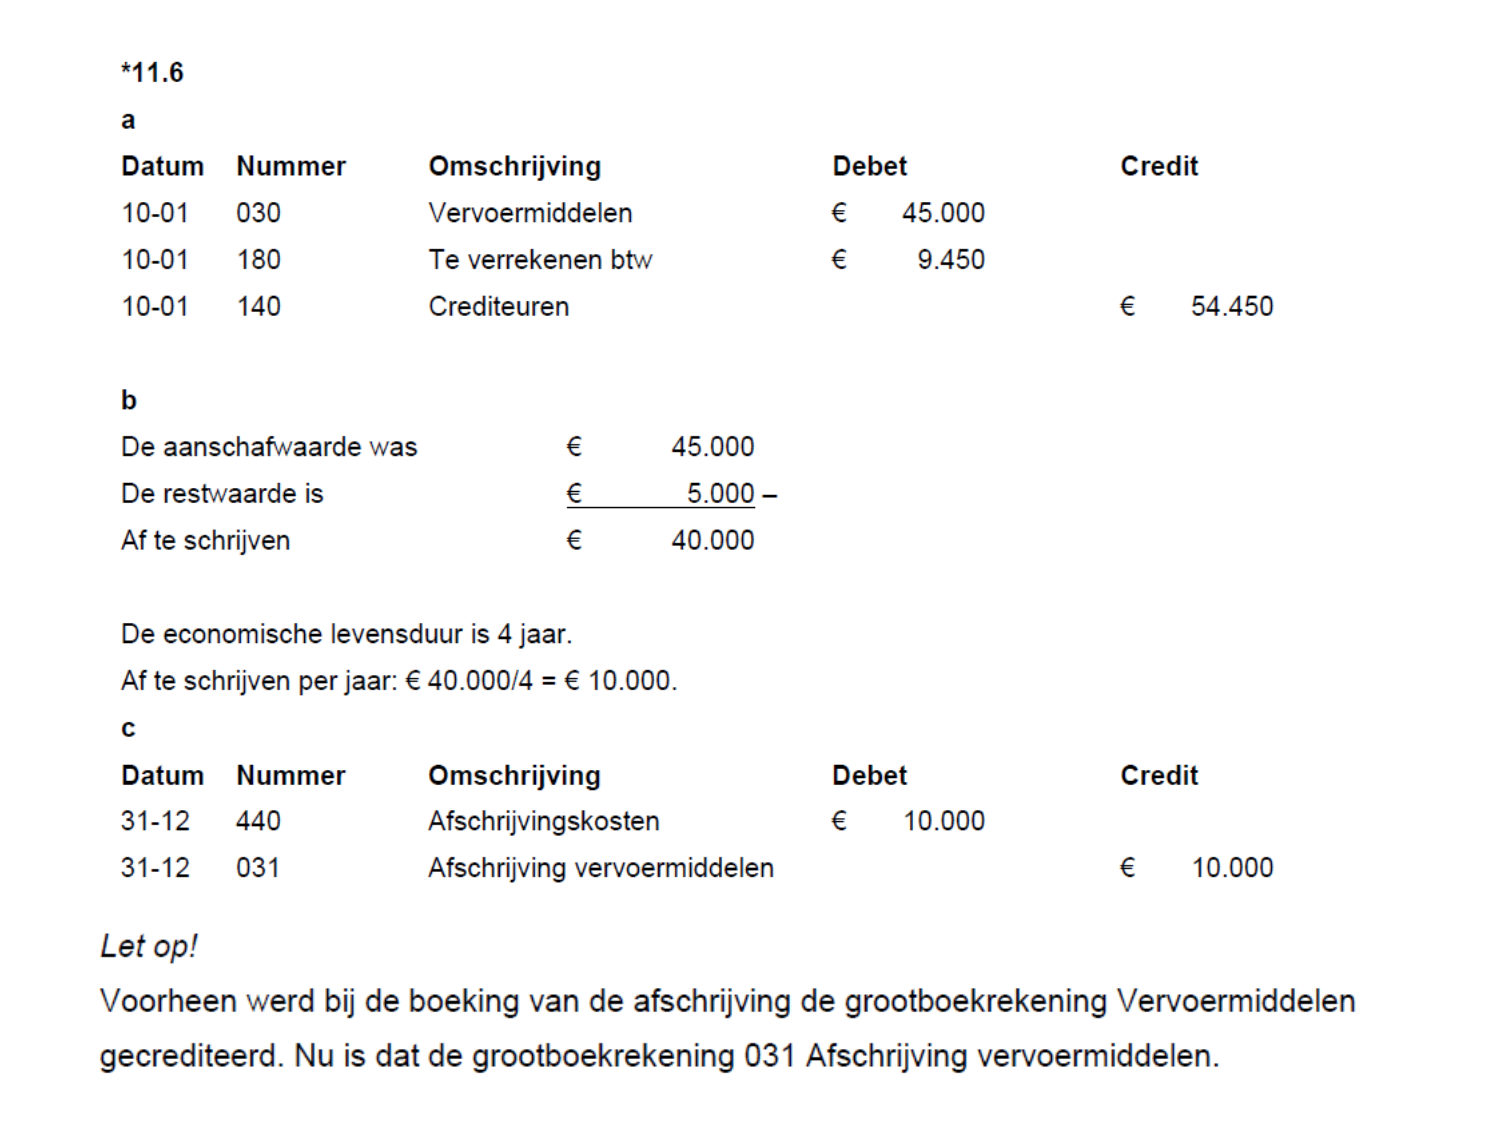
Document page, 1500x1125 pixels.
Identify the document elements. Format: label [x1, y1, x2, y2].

picture [88, 925, 1399, 1096]
picture [104, 54, 1319, 920]
